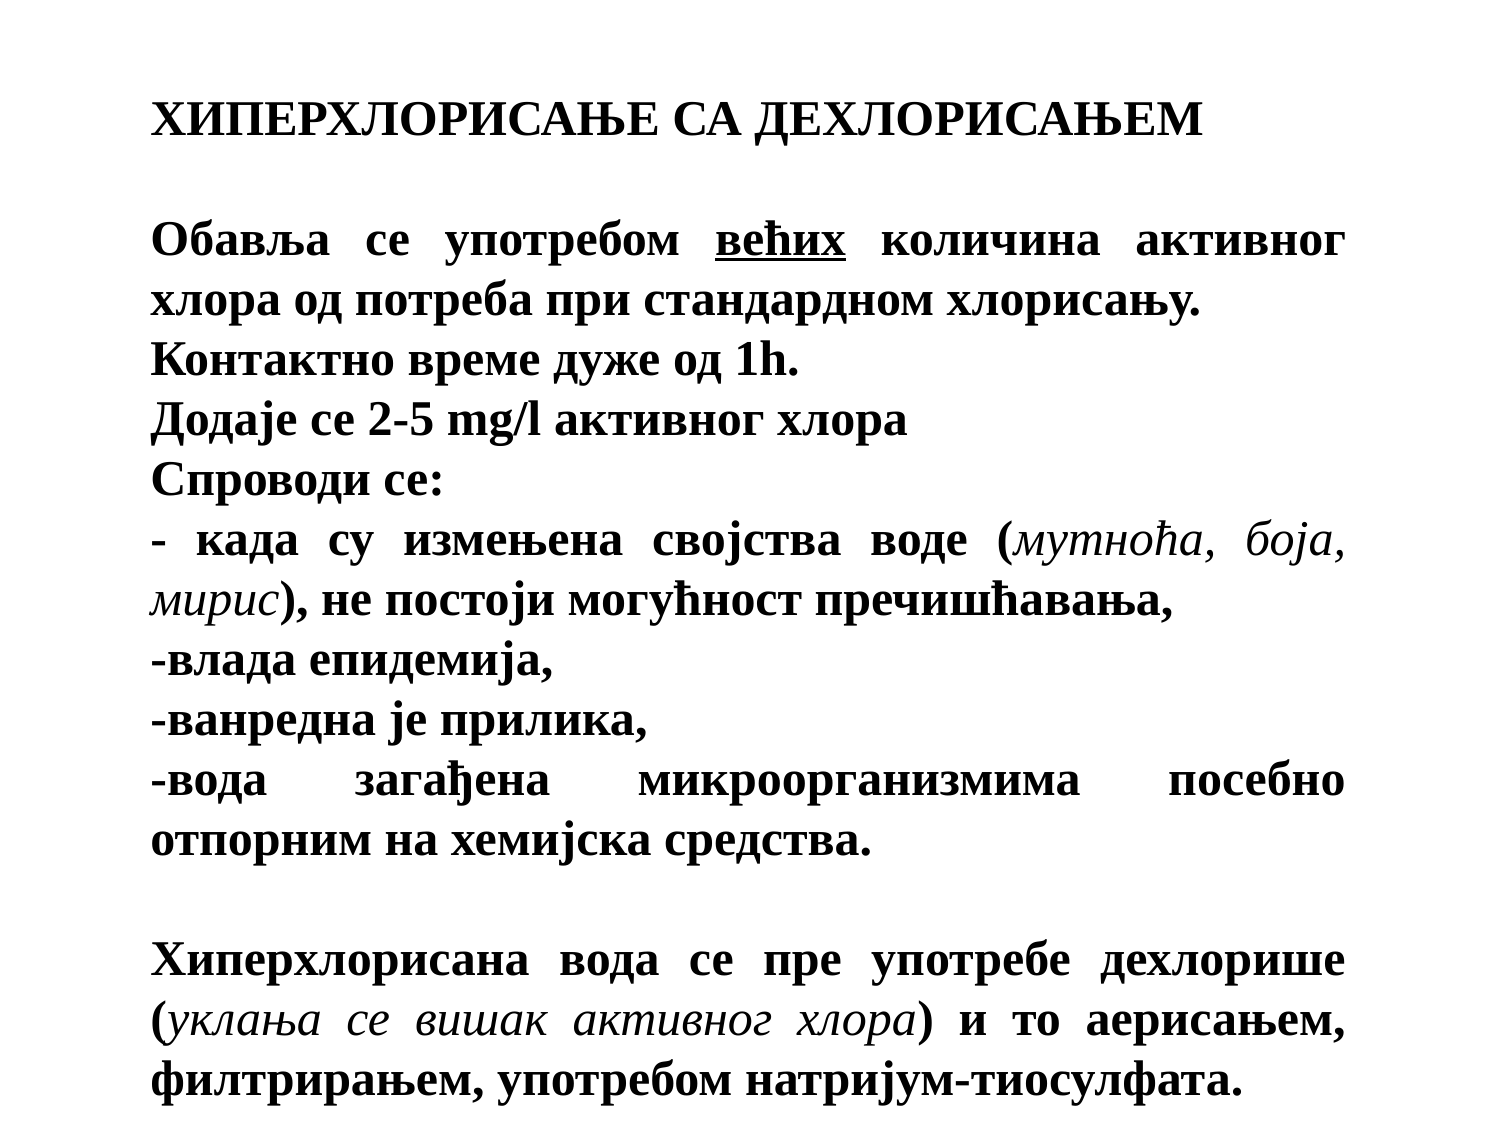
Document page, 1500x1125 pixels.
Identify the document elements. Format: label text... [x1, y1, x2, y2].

text_box ХИПЕРХЛОРИСАЊЕ СА ДЕХЛОРИСАЊЕМ Обавља се употребом већих количина активног хлора од потреба при стандардном хлорисању. Контактно време дуже од 1h. Додаје се 2-5 mg/l активног хлора Спроводи се: - када су измењена својства воде (мутноћа, боја, мирис), не постоји могућност пречишћавања, -влада епидемија, -ванредна је прилика, -вода загађена микроорганизмима посебно отпорним на хемијска средства. Хиперхлорисана вода се пре употребе дехлорише (уклања се вишак активног хлора) и то аерисањем, филтрирањем, употребом натријум-тиосулфата. [135, 78, 1361, 1113]
